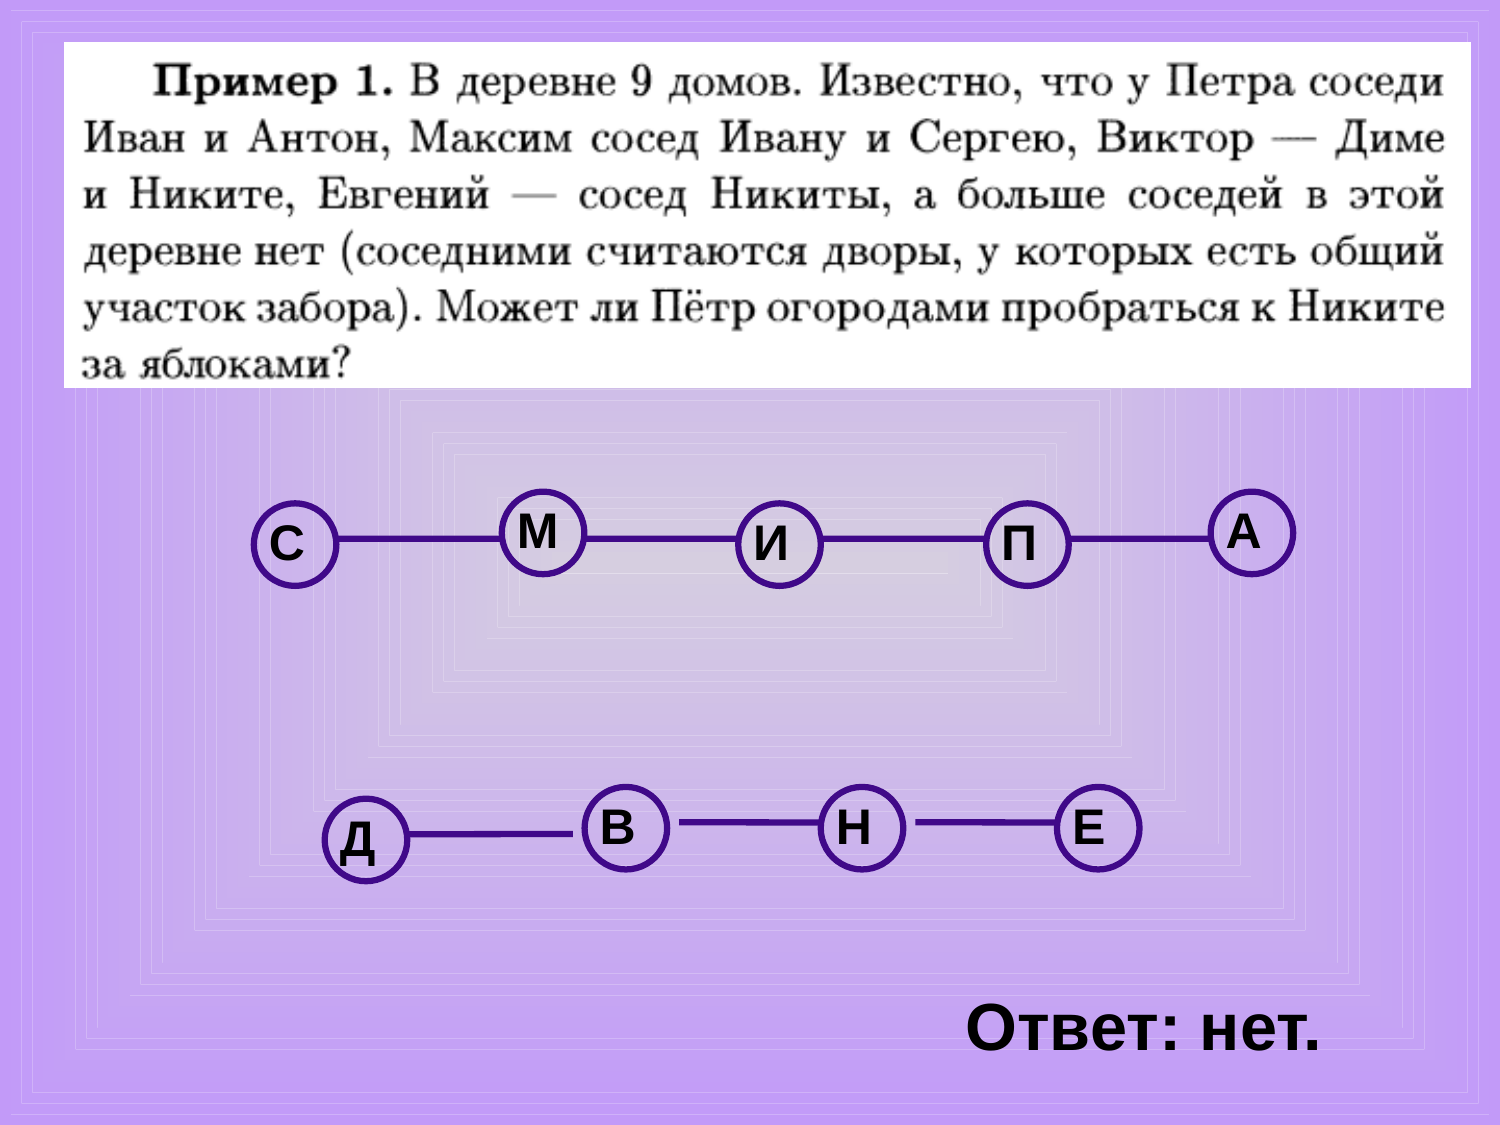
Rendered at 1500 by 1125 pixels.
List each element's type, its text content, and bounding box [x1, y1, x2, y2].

text_box А [1210, 491, 1277, 567]
text_box [887, 795, 904, 862]
text_box [342, 874, 390, 882]
text_box [1277, 500, 1294, 566]
text_box [574, 505, 585, 561]
text_box В [584, 786, 651, 862]
text_box [1074, 793, 1140, 870]
text_box [1053, 512, 1069, 577]
text_box Е [1057, 786, 1121, 862]
text_box [805, 512, 821, 578]
text_box Н [821, 786, 887, 862]
text_box [1228, 567, 1276, 575]
text_box [756, 579, 803, 586]
text_box [651, 795, 668, 861]
text_box [391, 807, 408, 873]
text_box Д [325, 798, 391, 874]
text_box [1004, 579, 1051, 586]
text_box Ответ: нет. [950, 976, 1353, 1071]
text_box С [254, 503, 320, 579]
text_box М [502, 491, 574, 567]
text_box [272, 579, 318, 586]
text_box И [738, 503, 805, 579]
text_box [838, 862, 886, 870]
text_box П [986, 503, 1053, 579]
text_box [602, 862, 650, 870]
text_box [519, 567, 567, 575]
text_box [320, 511, 337, 578]
picture [64, 42, 1471, 388]
